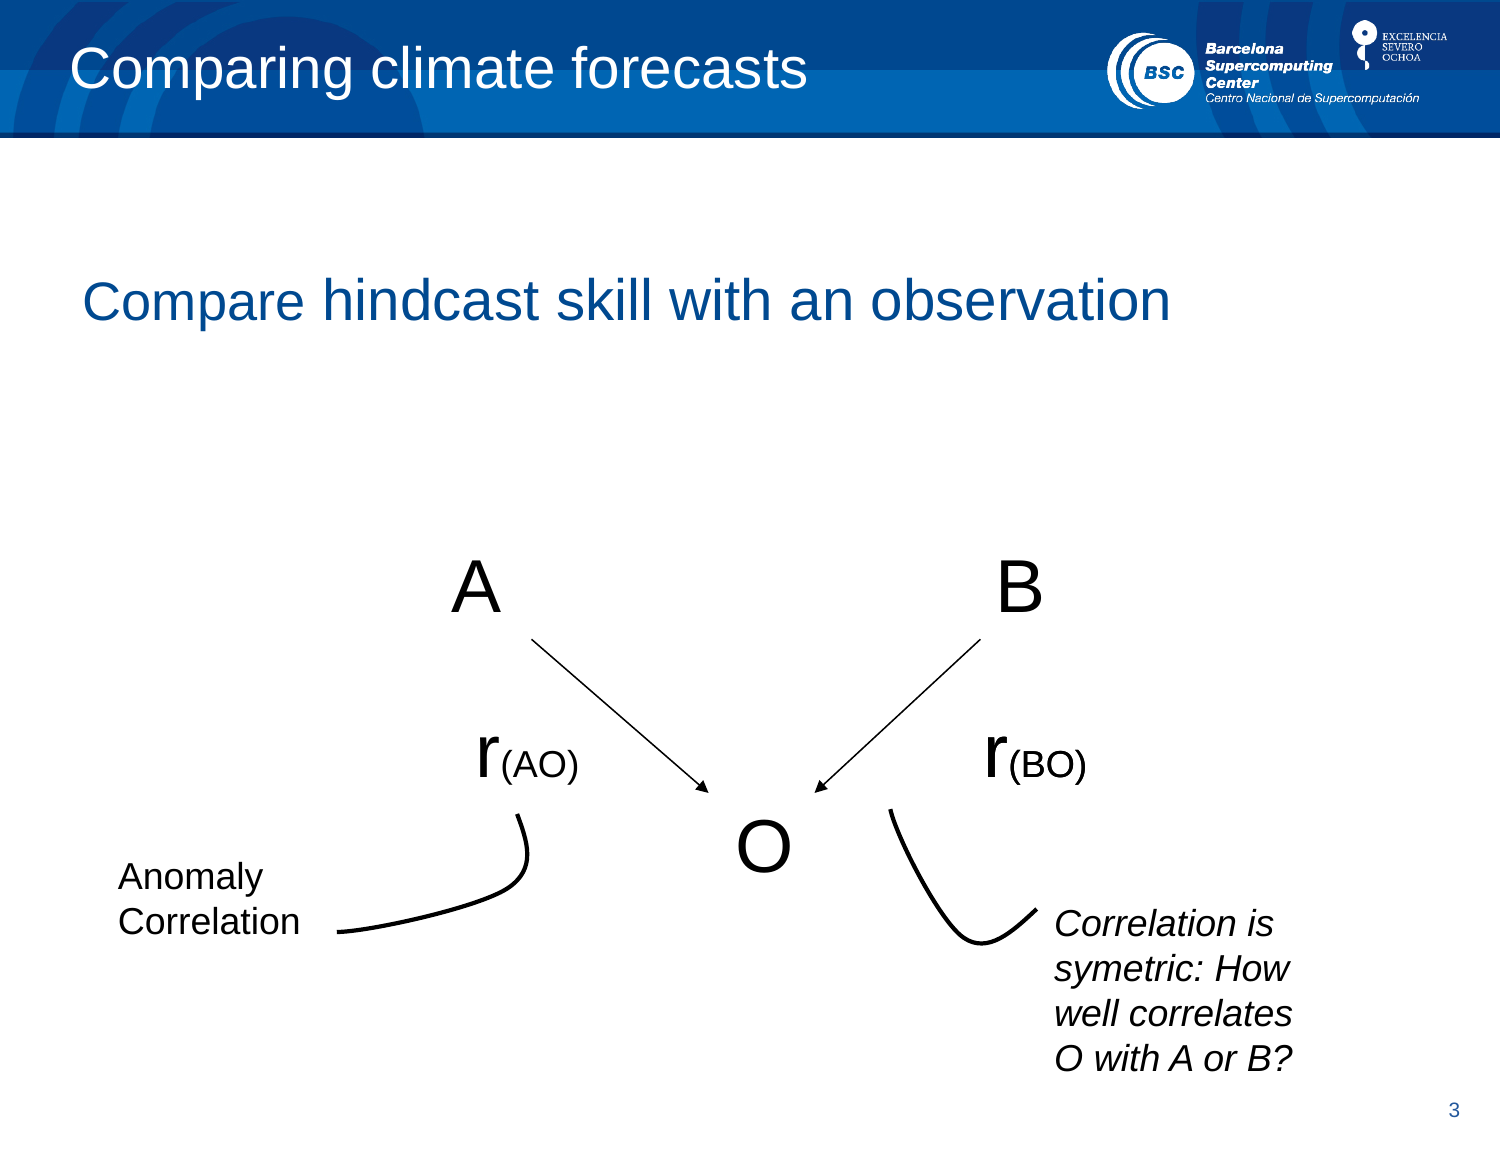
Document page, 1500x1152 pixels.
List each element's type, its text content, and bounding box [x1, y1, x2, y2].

text_box Comparing climate forecasts [54, 0, 1500, 108]
text_box r(BO) [968, 698, 1111, 798]
text_box B [980, 533, 1170, 632]
text_box Compare hindcast skill with an observation [67, 154, 1400, 376]
text_box O [720, 792, 910, 892]
text_box r(AO) [460, 698, 603, 798]
text_box [814, 639, 981, 793]
text_box A [437, 533, 626, 632]
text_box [859, 842, 1320, 1089]
picture [0, 0, 1500, 138]
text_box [102, 844, 545, 951]
text_box [603, 701, 709, 793]
